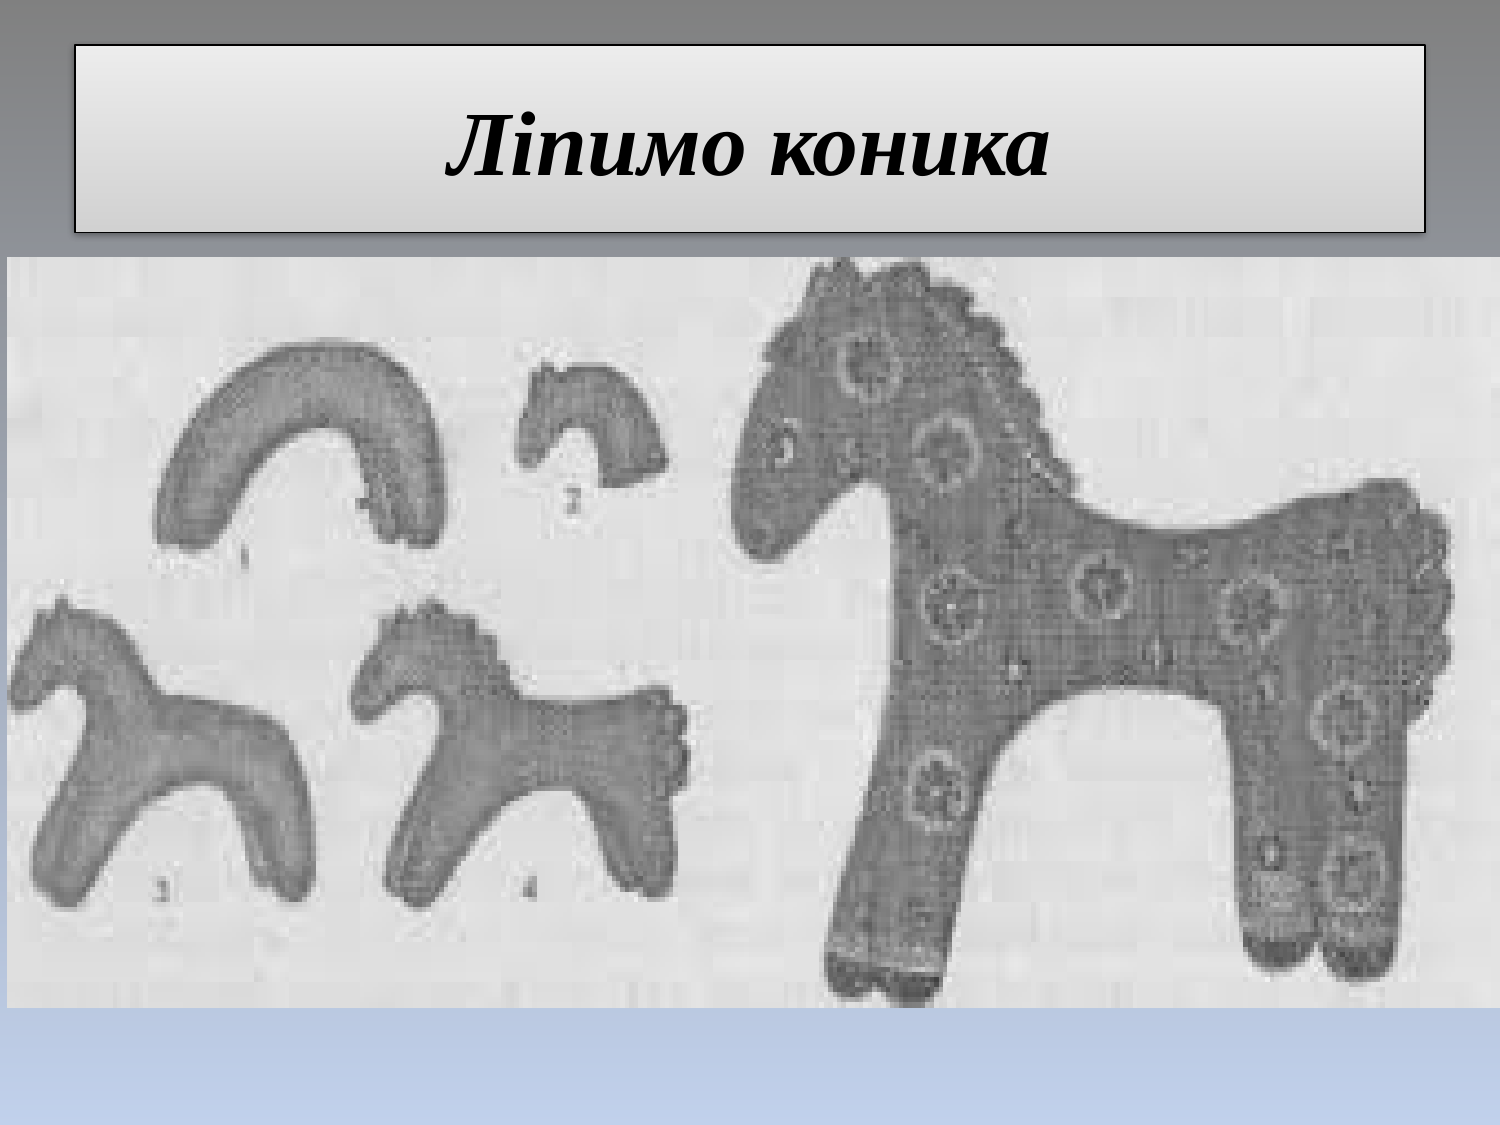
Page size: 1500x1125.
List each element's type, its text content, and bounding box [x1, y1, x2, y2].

title Ліпимо коника [74, 44, 1426, 233]
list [7, 257, 1500, 1008]
